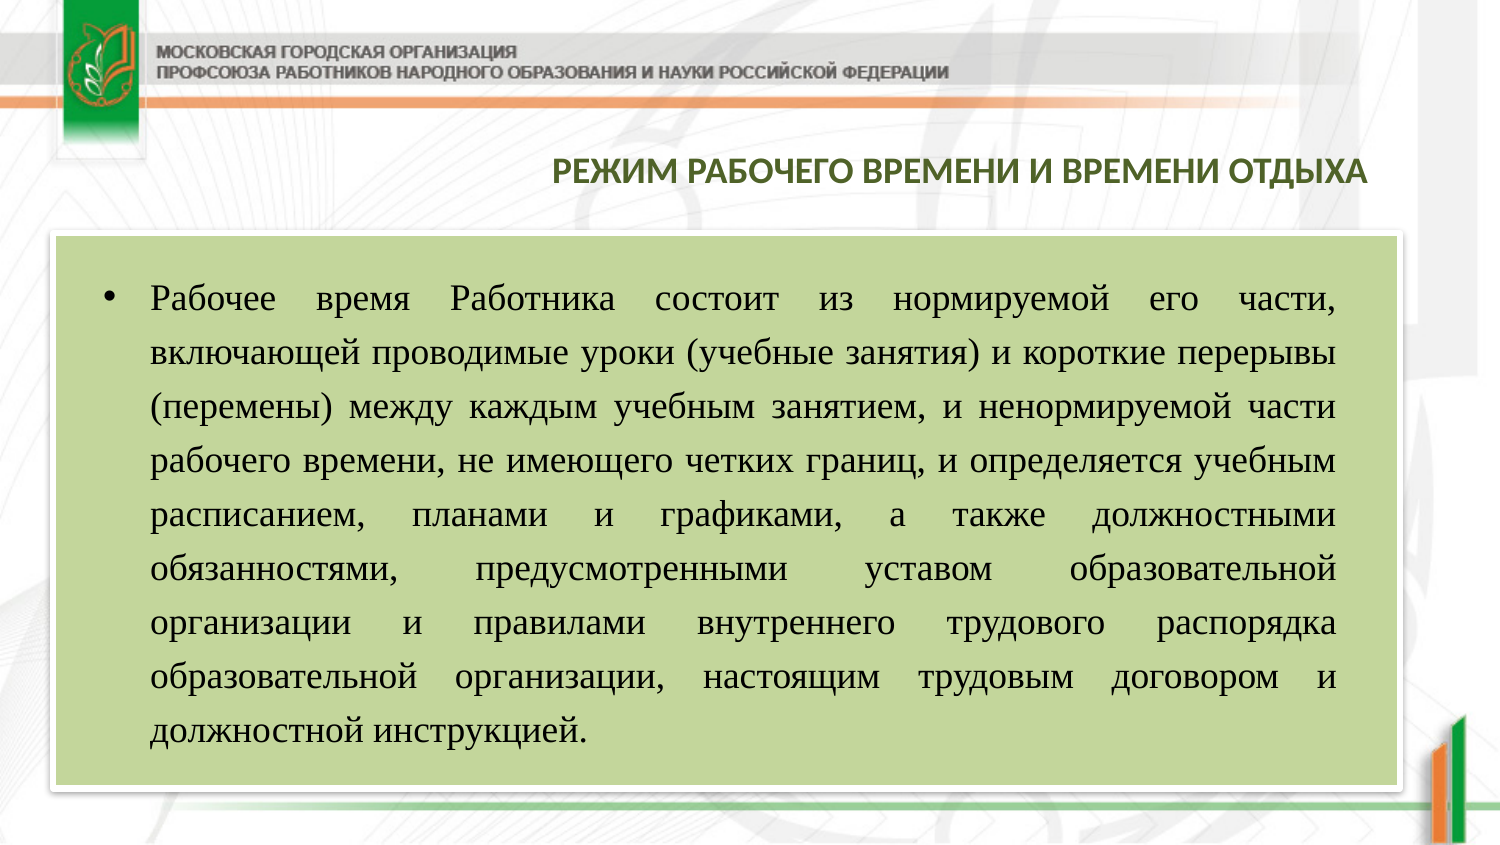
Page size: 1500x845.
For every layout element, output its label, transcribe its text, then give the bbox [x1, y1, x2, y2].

text_box РЕЖИМ РАБОЧЕГО ВРЕМЕНИ И ВРЕМЕНИ ОТДЫХА [537, 138, 1447, 199]
picture [0, 0, 1500, 845]
text_box Рабочее время Работника состоит из нормируемой его части, включающей проводимые уроки (учебные занятия) и короткие перерывы (перемены) между каждым учебным занятием, и ненормируемой части рабочего времени, не имеющего четких границ, и определяется учебным расписанием, планами и графиками, а также должностными обязанностями, предусмотренными уставом образовательной организации и правилами внутреннего трудового распорядка образовательной организации, настоящим трудовым договором и должностной инструкцией. [88, 256, 1353, 758]
text_box [50, 230, 1403, 792]
